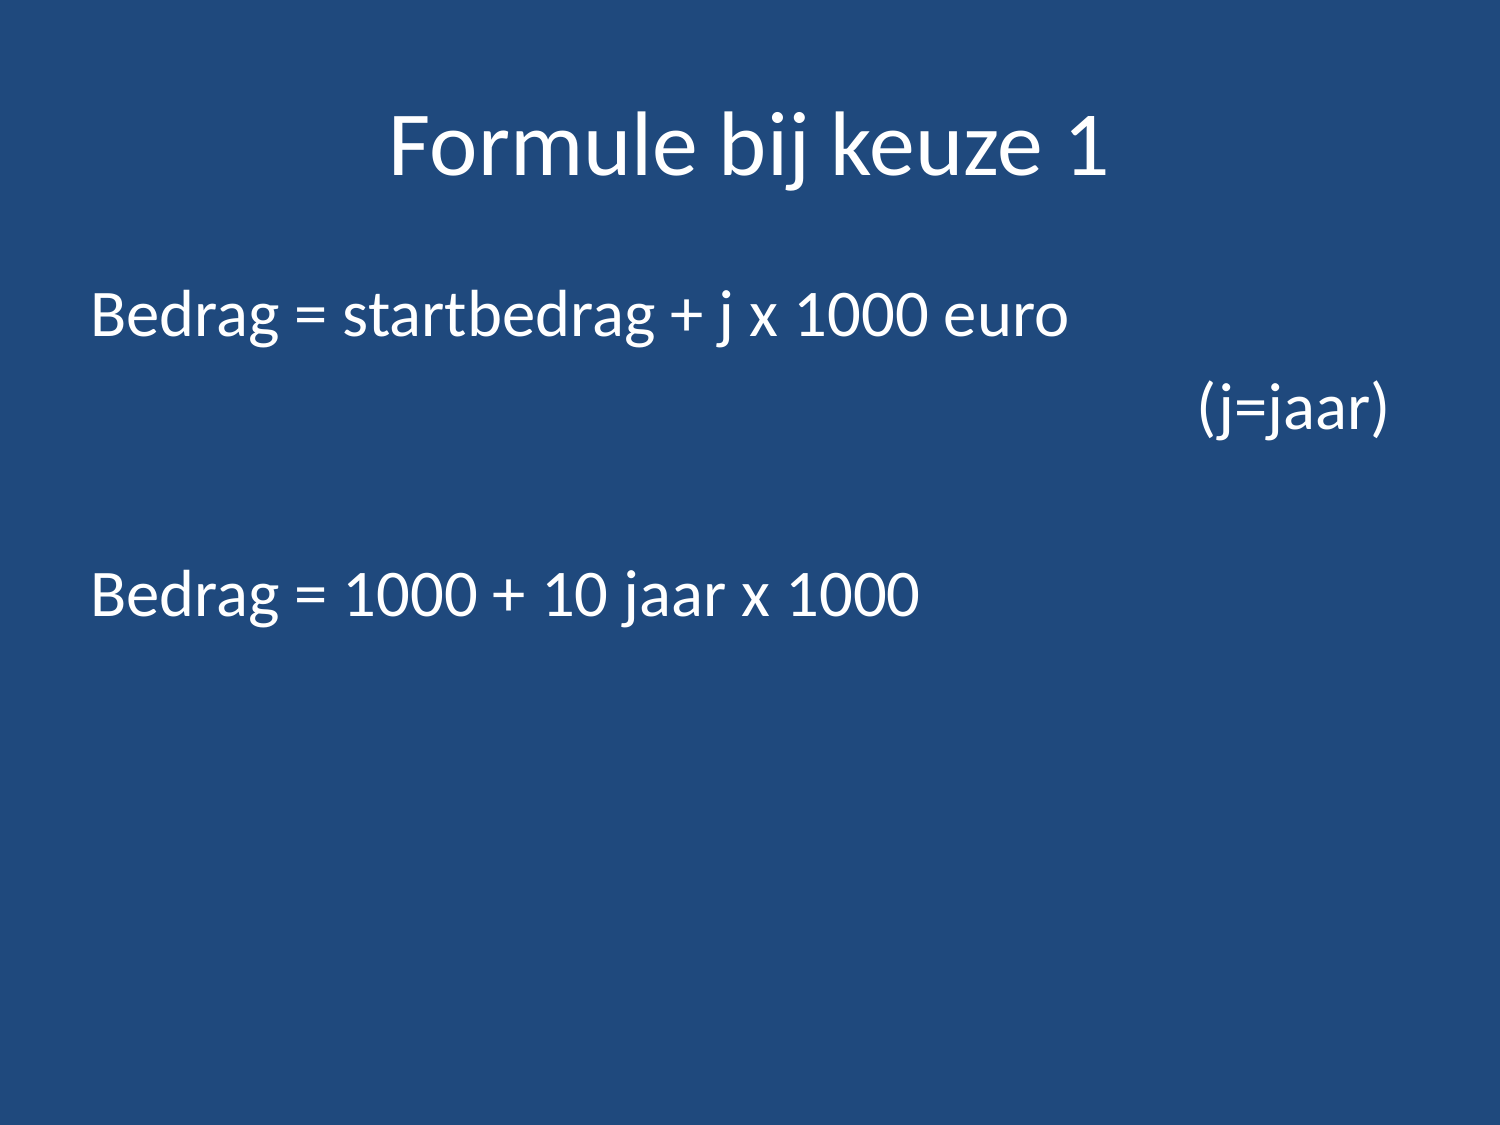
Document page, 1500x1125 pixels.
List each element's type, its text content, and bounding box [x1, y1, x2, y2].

list Bedrag = startbedrag + j x 1000 euro (j=jaar) Bedrag = 1000 + 10 jaar x 1000 [75, 262, 1425, 1005]
title Formule bij keuze 1 [75, 45, 1425, 233]
